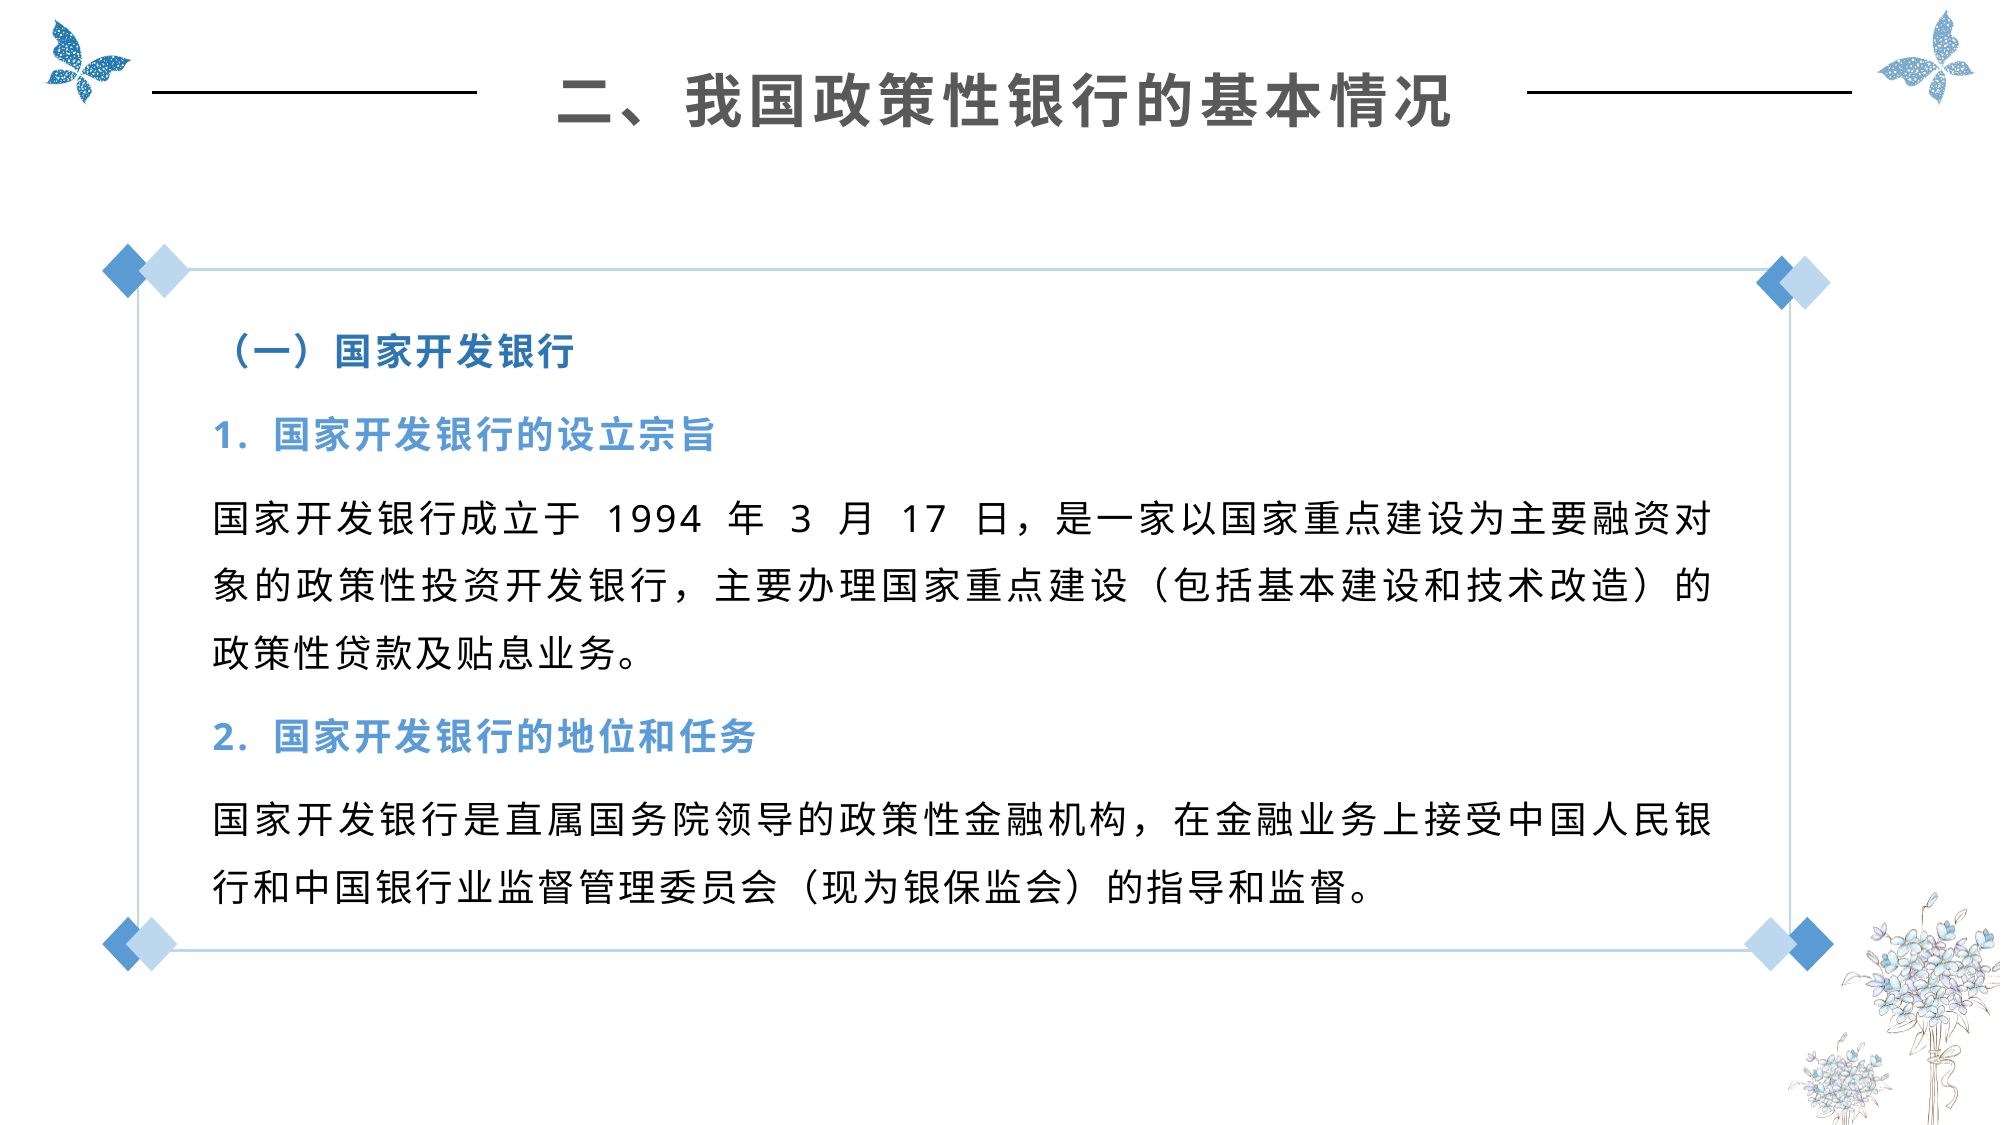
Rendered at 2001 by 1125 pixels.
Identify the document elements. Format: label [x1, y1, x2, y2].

text_box [151, 55, 1852, 142]
picture [1788, 892, 2000, 1125]
text_box [102, 243, 1834, 972]
